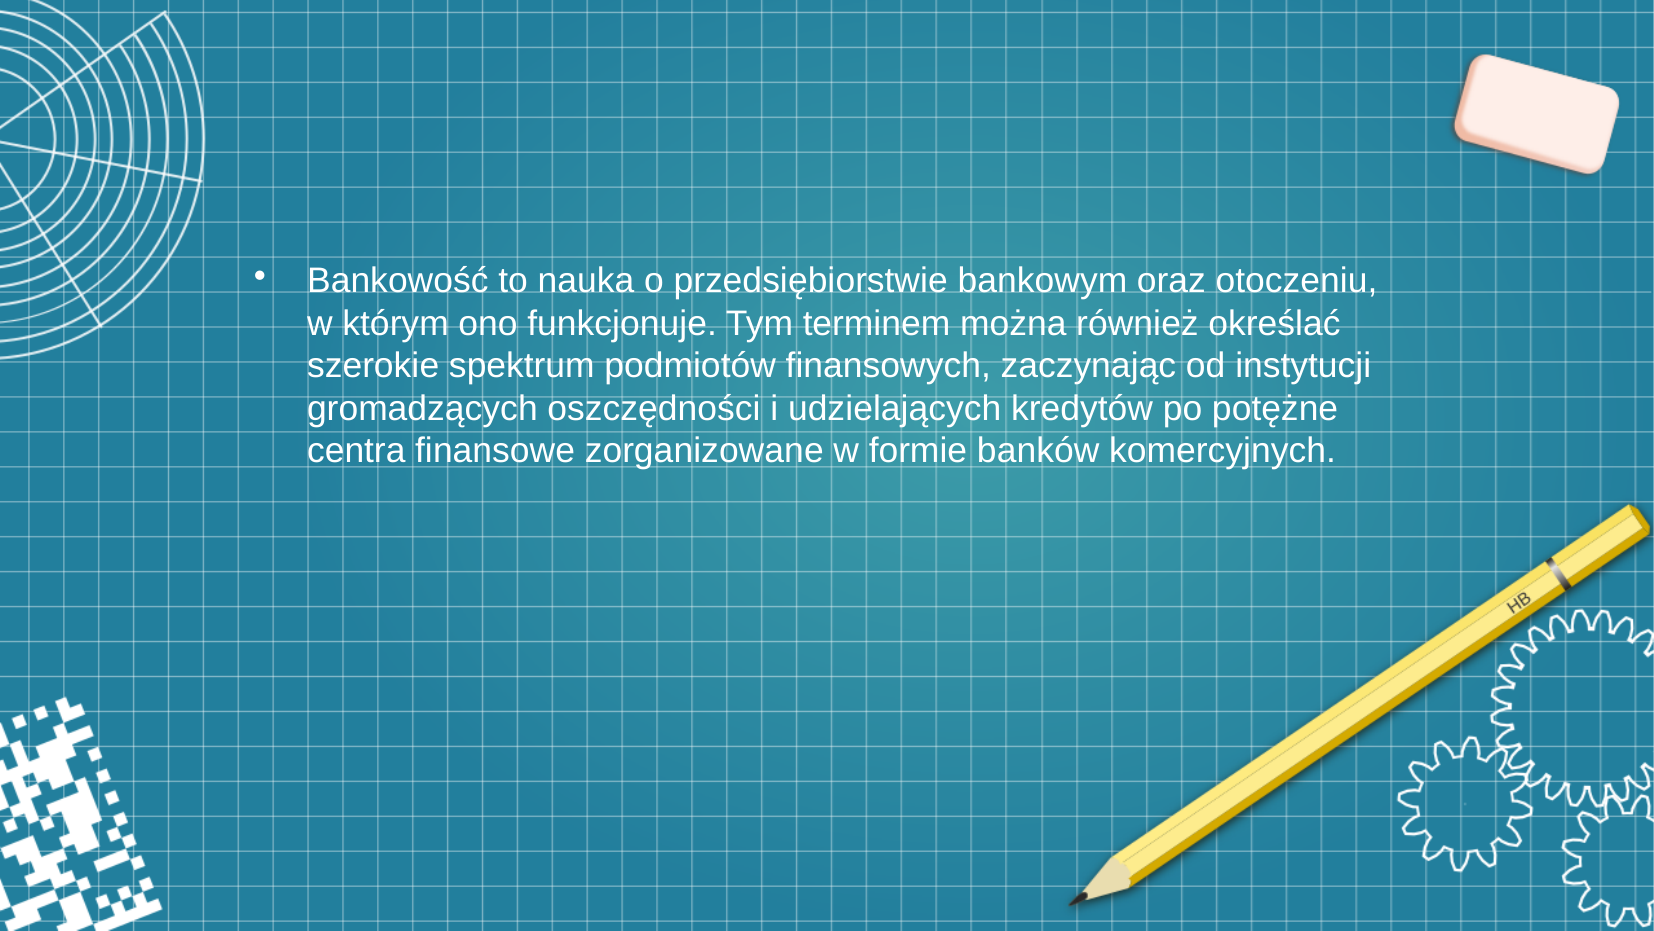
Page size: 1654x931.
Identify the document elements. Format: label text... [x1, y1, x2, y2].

list Bankowość to nauka o przedsiębiorstwie bankowym oraz otoczeniu, w którym ono funkcjonuje. Tym terminem można również określać szerokie spektrum podmiotów finansowych, zaczynając od instytucji gromadzących oszczędności i udzielających kredytów po potężne centra finansowe zorganizowane w formie banków komercyjnych. [236, 256, 1388, 709]
picture [0, 0, 1654, 931]
